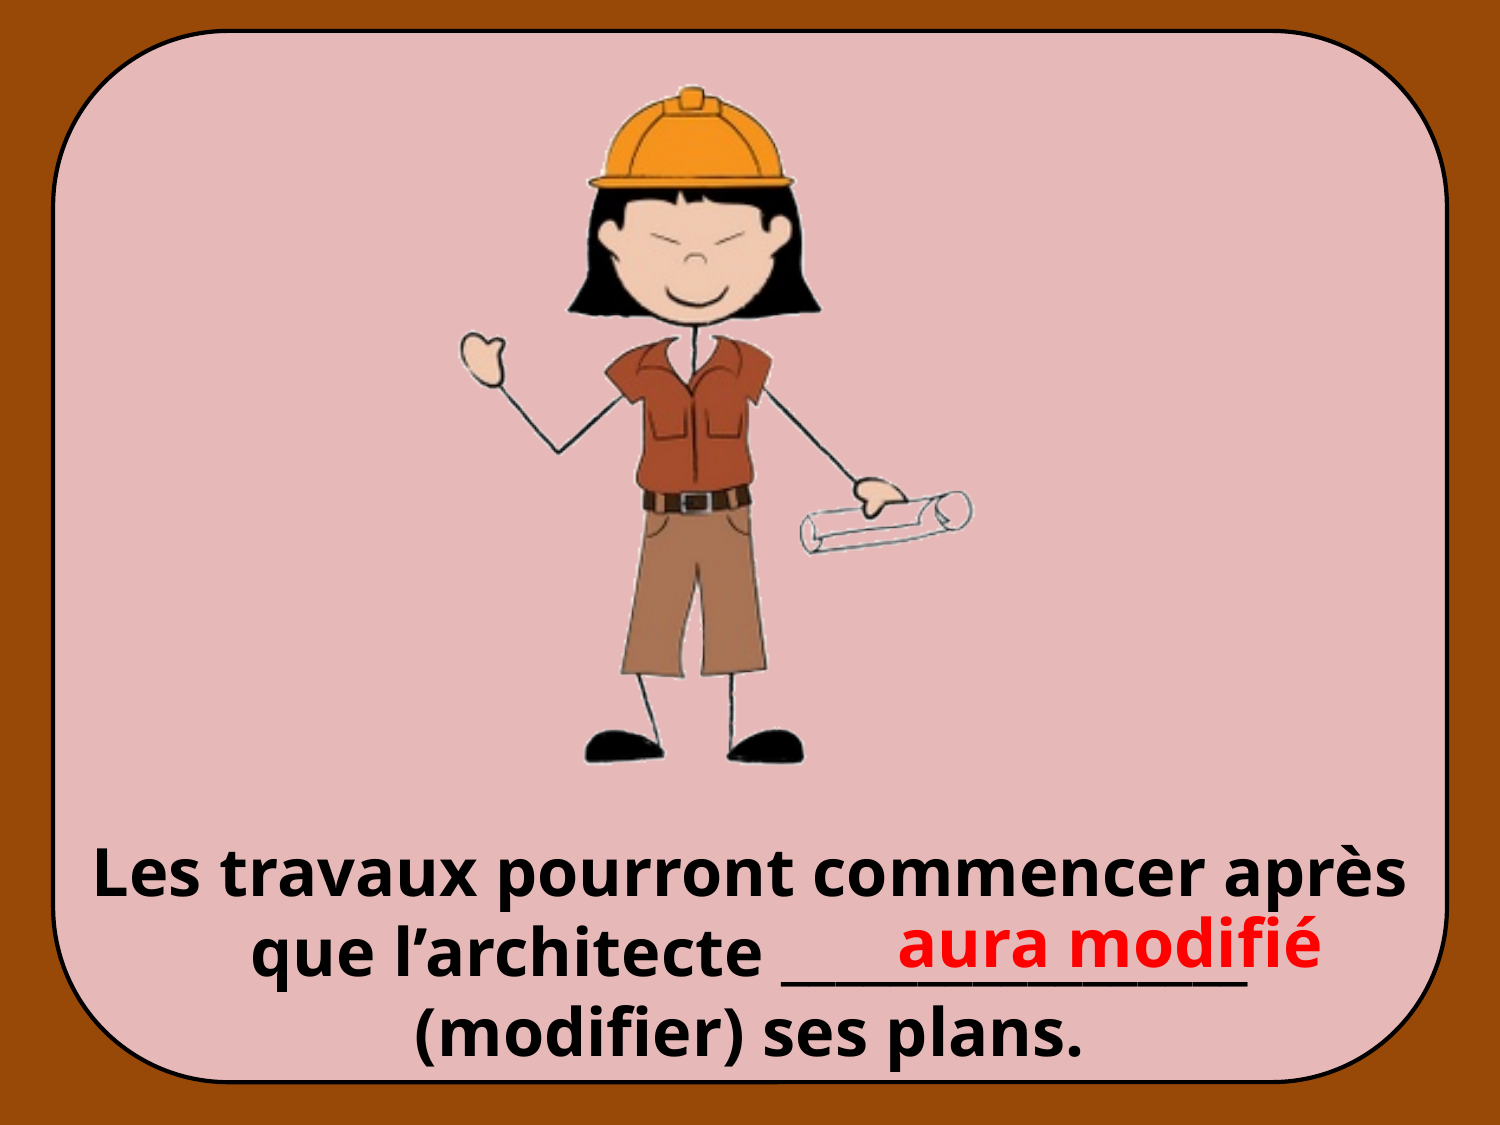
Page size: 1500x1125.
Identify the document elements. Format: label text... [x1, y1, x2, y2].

text_box [50, 28, 1450, 934]
text_box [178, 1077, 1322, 1085]
text_box aura modifié [785, 893, 1436, 988]
text_box Les travaux pourront commencer après que l’architecte _________________ (modifier) ses plans. [53, 822, 1447, 1077]
picture [348, 66, 1058, 776]
